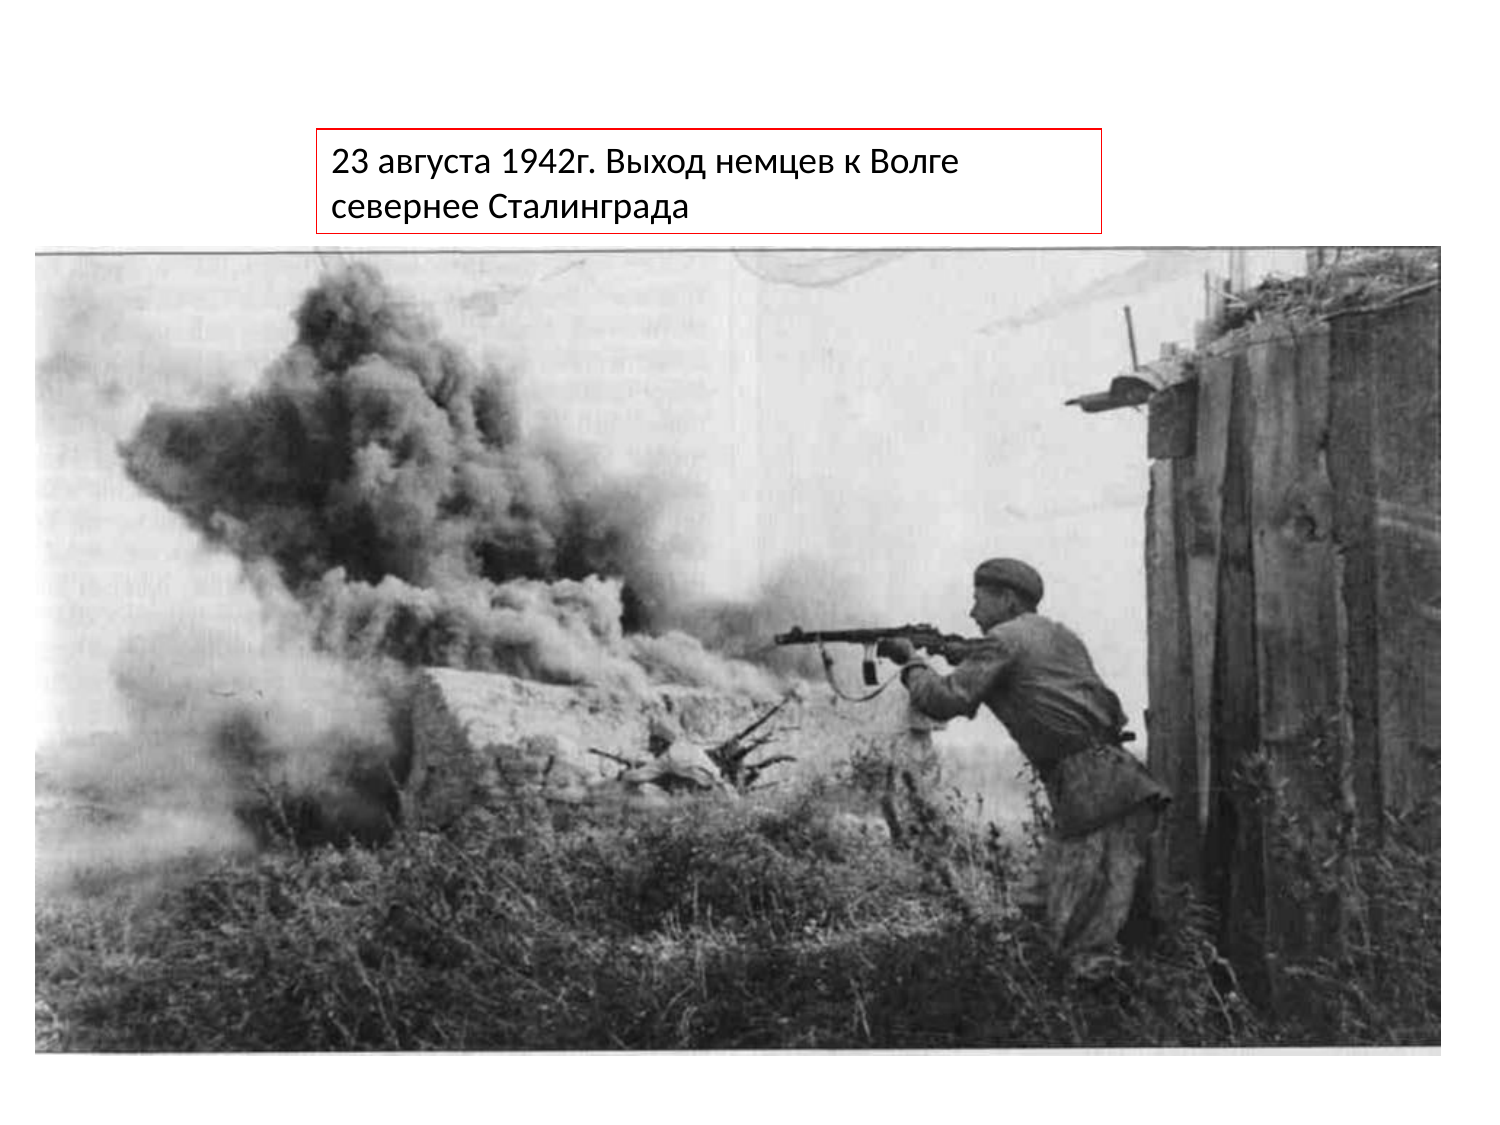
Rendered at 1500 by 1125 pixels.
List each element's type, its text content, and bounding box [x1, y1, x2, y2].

text_box 23 августа 1942г. Выход немцев к Волге севернее Сталинграда [316, 128, 1102, 234]
picture [34, 245, 1442, 1056]
title [75, 45, 1425, 233]
